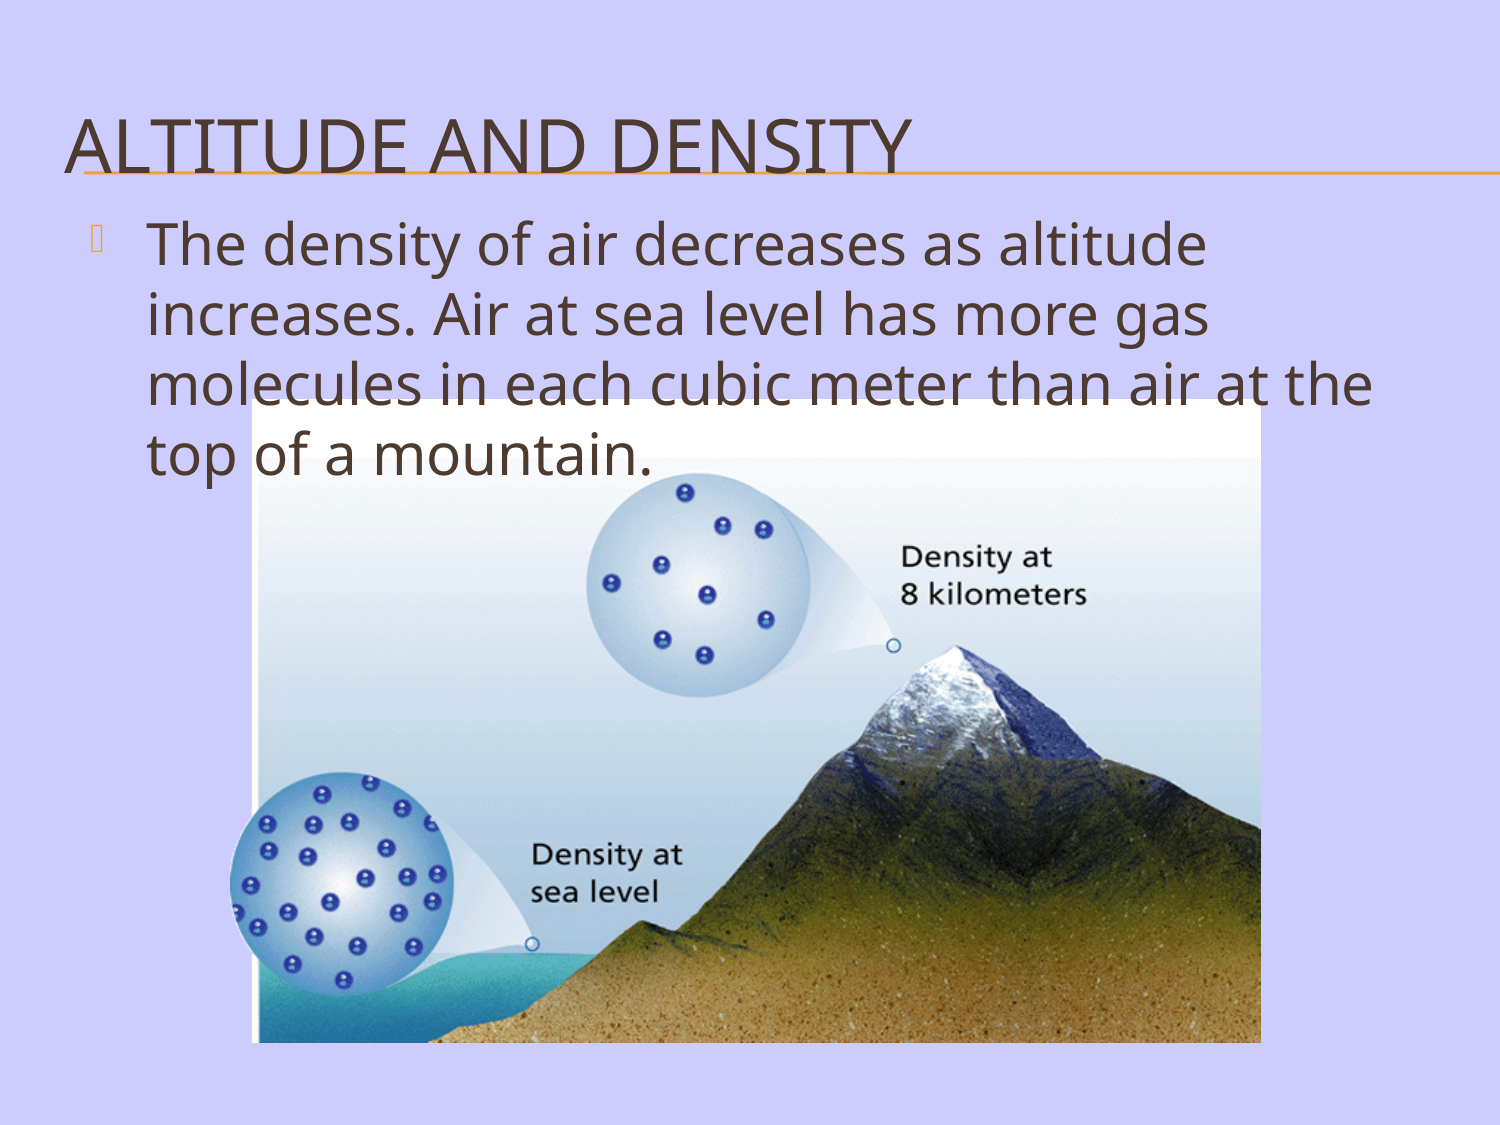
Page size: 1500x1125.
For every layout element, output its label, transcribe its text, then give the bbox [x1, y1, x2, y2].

list The density of air decreases as altitude increases. Air at sea level has more gas molecules in each cubic meter than air at the top of a mountain. [74, 199, 1426, 1093]
title Altitude and Density [50, 75, 1475, 213]
picture [230, 399, 1261, 1043]
